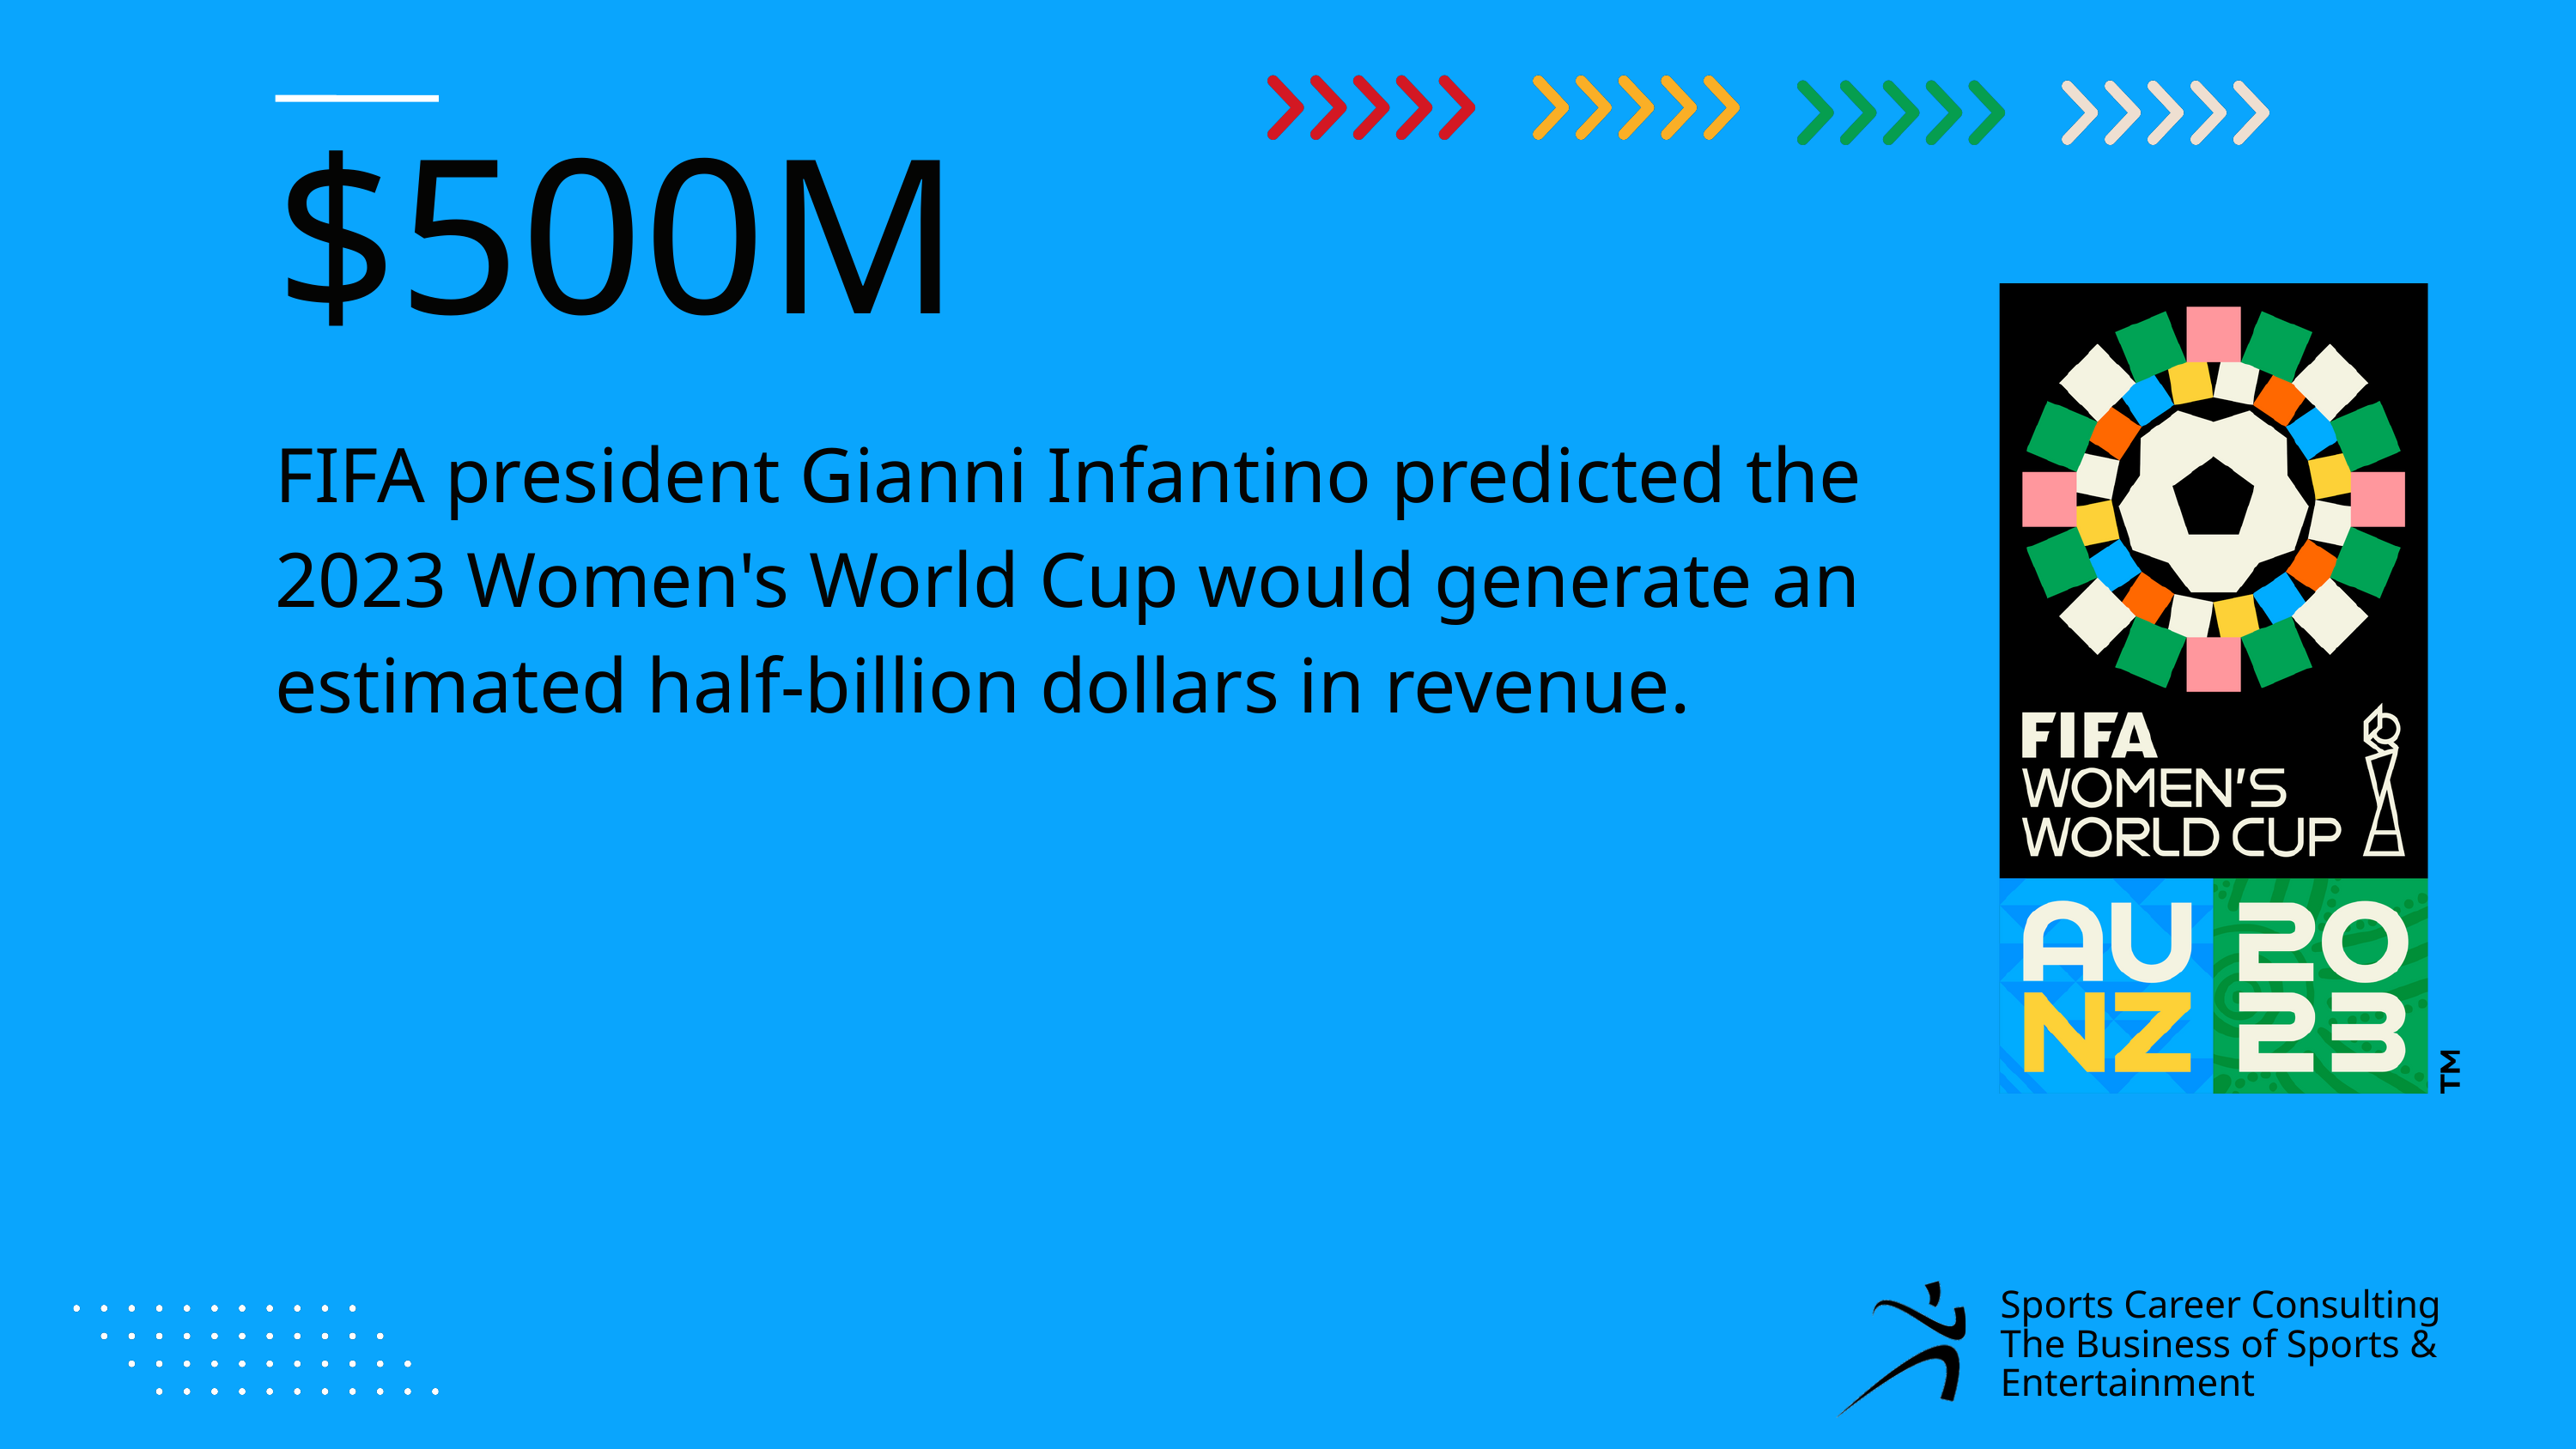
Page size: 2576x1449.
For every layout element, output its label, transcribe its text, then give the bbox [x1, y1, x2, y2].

text_box [1267, 75, 1476, 140]
text_box Sports Career Consulting The Business of Sports & Entertainment [2000, 1286, 2508, 1404]
text_box [1965, 283, 2460, 1094]
text_box $500M [275, 120, 1273, 357]
text_box FIFA president Gianni Infantino predicted the 2023 Women's World Cup would generate an estimated half-billion dollars in revenue. [275, 412, 1867, 728]
text_box [1796, 80, 2006, 145]
text_box [73, 1305, 439, 1395]
text_box [1836, 1281, 1966, 1418]
text_box [1531, 75, 1741, 140]
text_box [2061, 80, 2270, 145]
